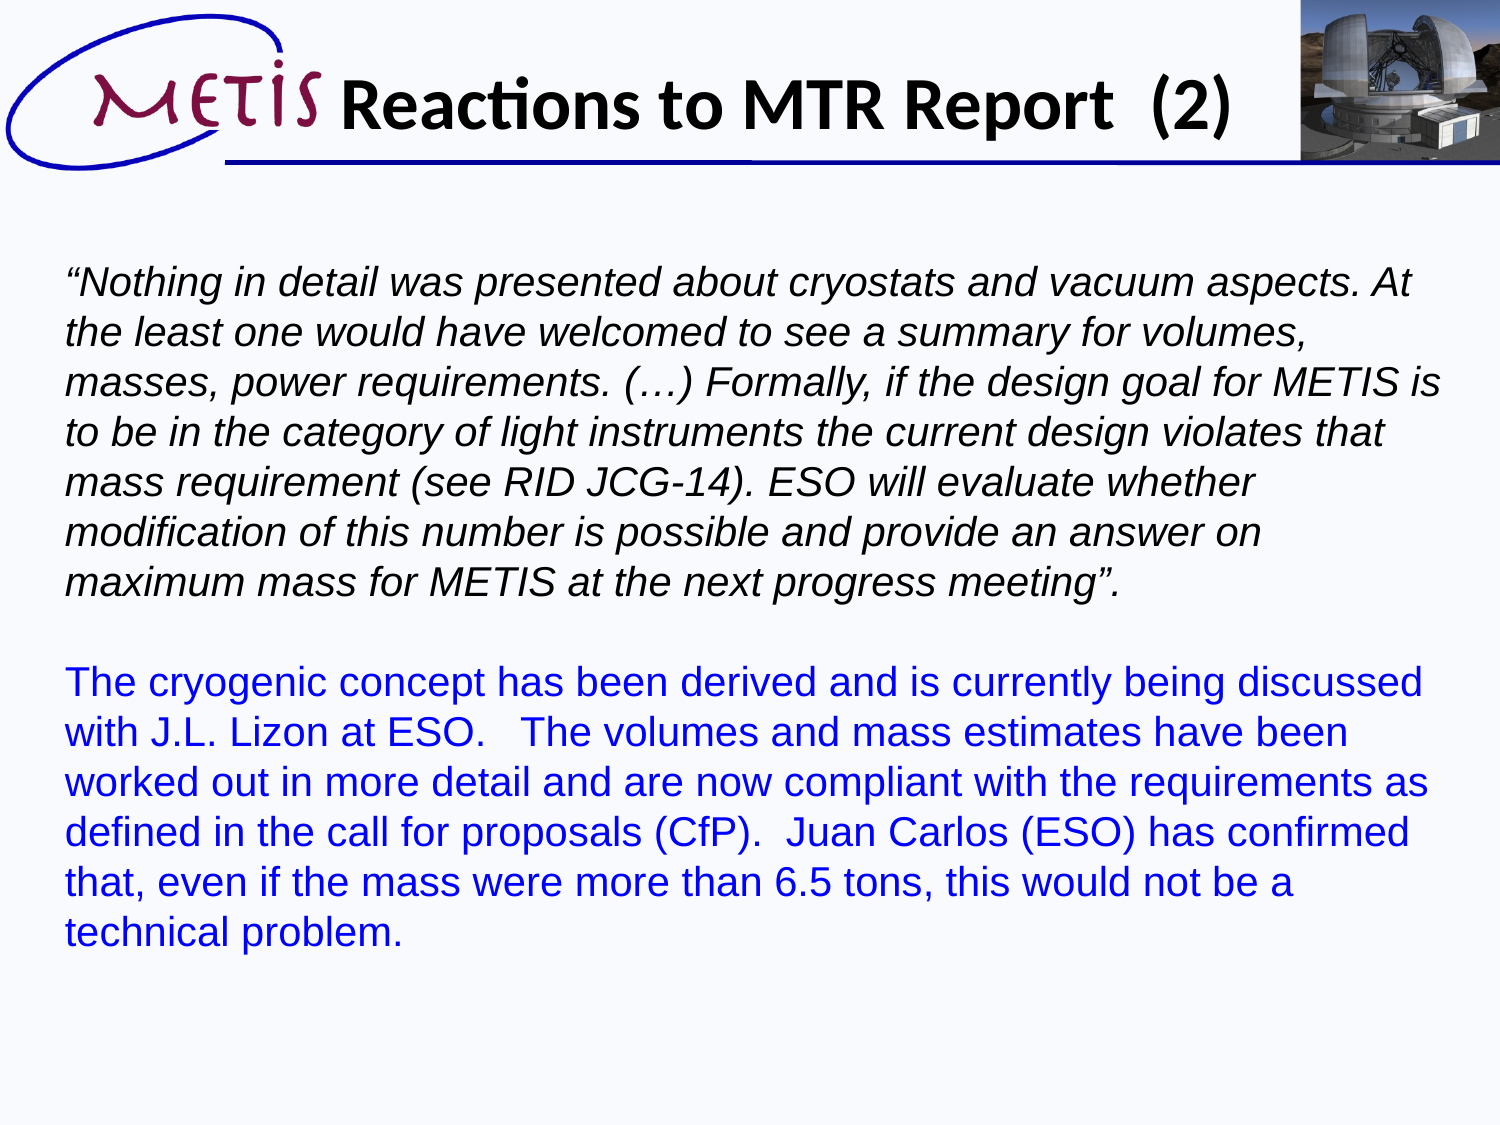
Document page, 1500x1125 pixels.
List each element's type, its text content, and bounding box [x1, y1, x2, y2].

picture [0, 0, 337, 188]
title Reactions to MTR Report (2) [137, 12, 1438, 188]
text_box “Nothing in detail was presented about cryostats and vacuum aspects. At the least one would have welcomed to see a summary for volumes, masses, power requirements. (…) Formally, if the design goal for METIS is to be in the category of light instruments the current design violates that mass requirement (see RID JCG-14). ESO will evaluate whether modification of this number is possible and provide an answer on maximum mass for METIS at the next progress meeting”. The cryogenic concept has been derived and is currently being discussed with J.L. Lizon at ESO. The volumes and mass estimates have been worked out in more detail and are now compliant with the requirements as defined in the call for proposals (CfP). Juan Carlos (ESO) has confirmed that, even if the mass were more than 6.5 tons, this would not be a technical problem. [49, 247, 1463, 963]
picture [1300, 0, 1500, 160]
